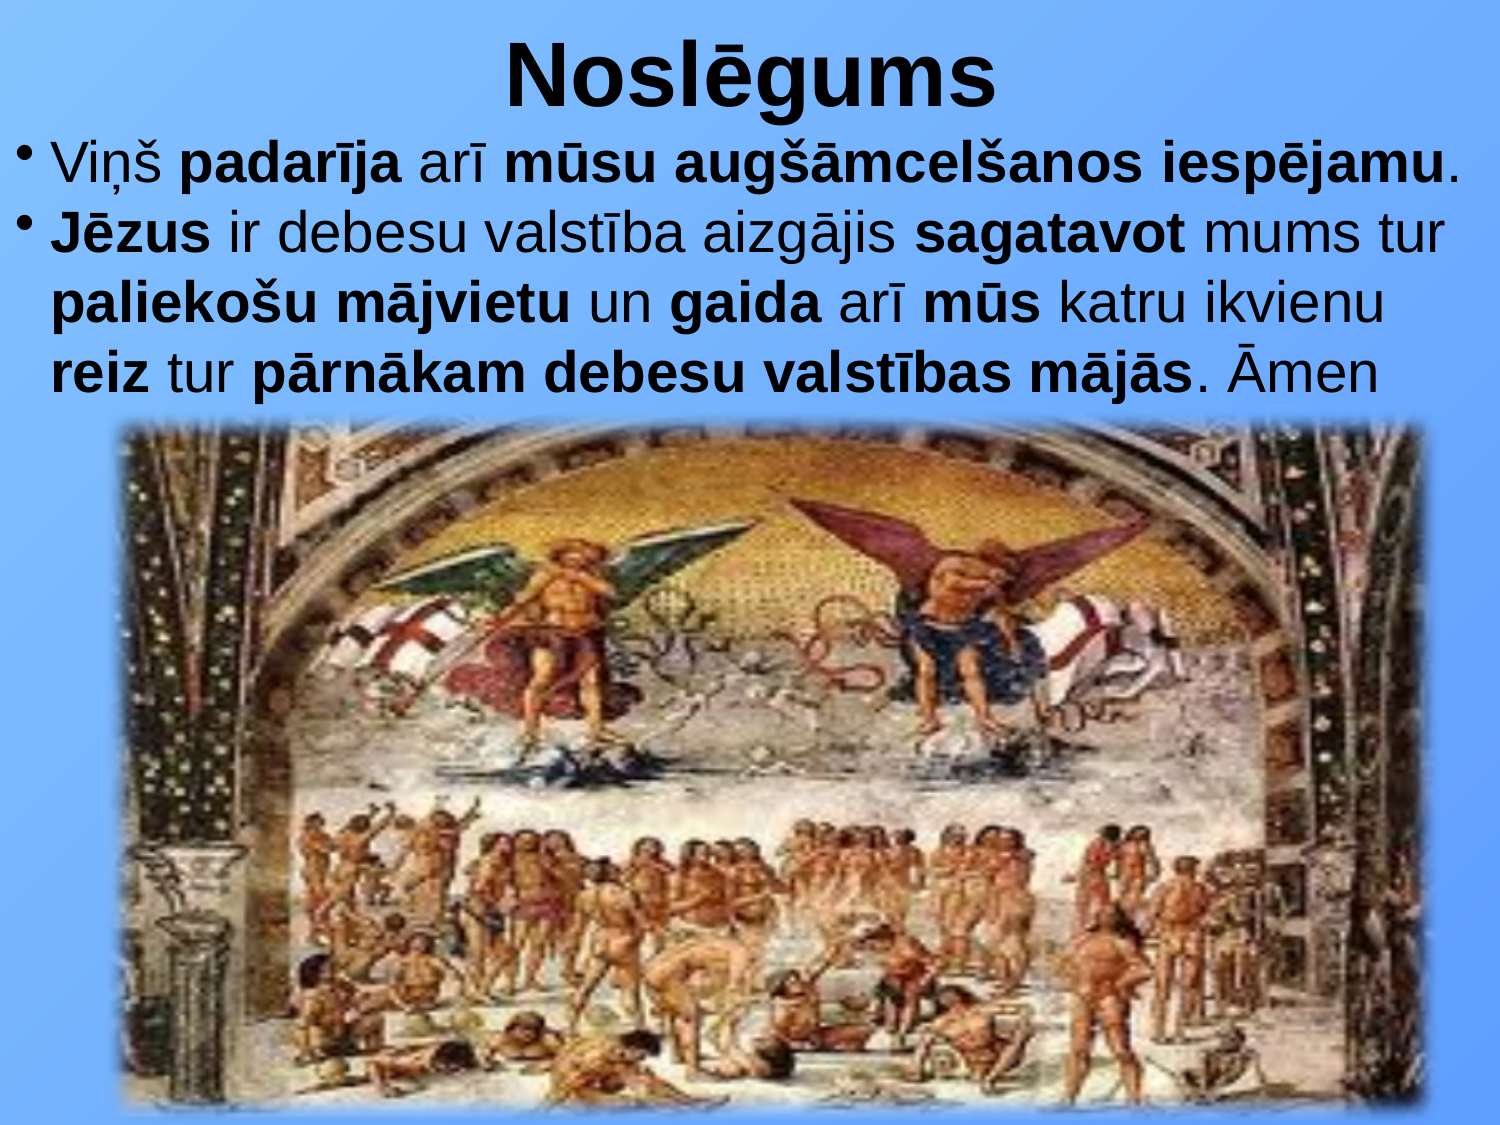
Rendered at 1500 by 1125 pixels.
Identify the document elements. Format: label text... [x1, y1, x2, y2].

text_box Viņš padarīja arī mūsu augšāmcelšanos iespējamu. Jēzus ir debesu valstība aizgājis sagatavot mums tur paliekošu mājvietu un gaida arī mūs katru ikvienu reiz tur pārnākam debesu valstības mājās. Āmen [0, 117, 1500, 412]
title Noslēgums [76, 0, 1428, 117]
picture [105, 409, 1442, 1125]
